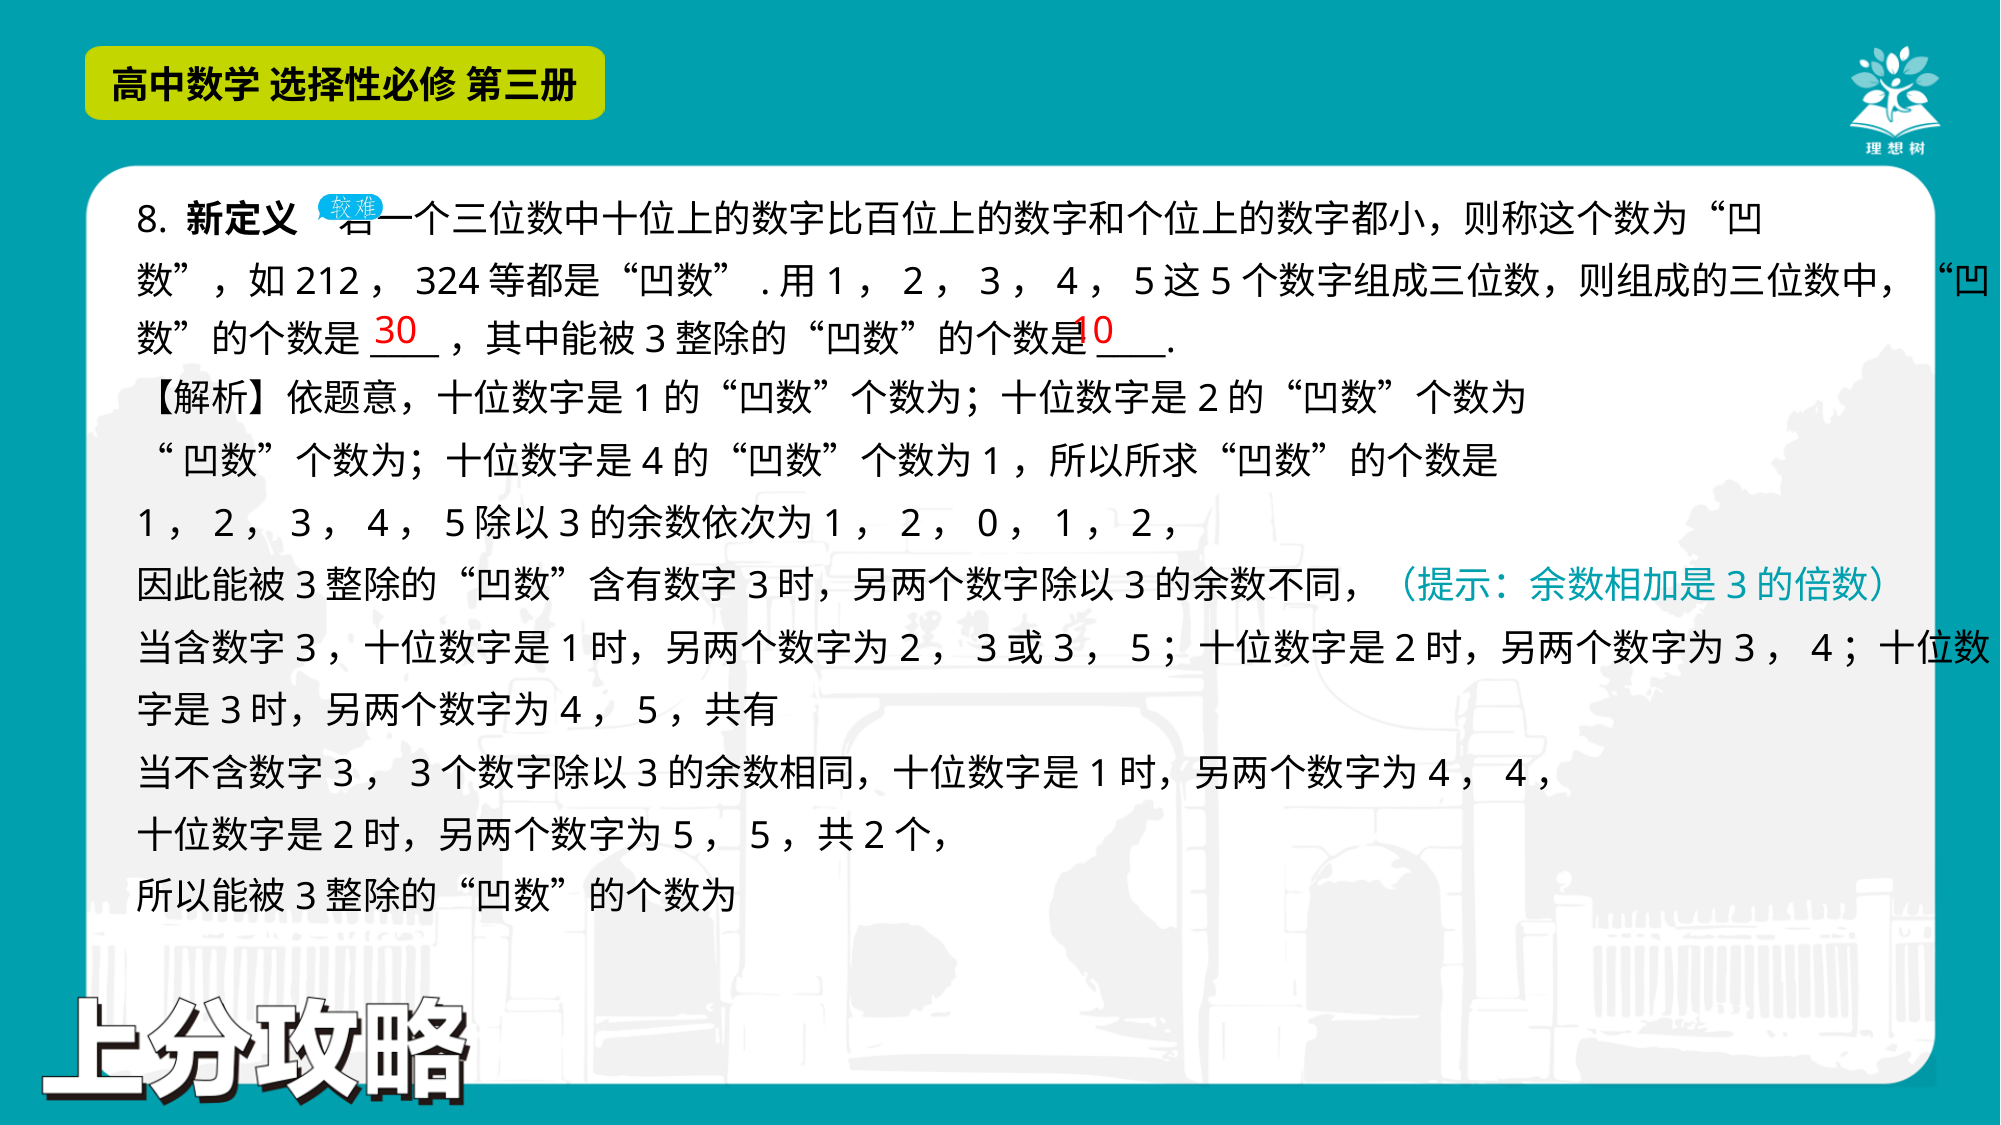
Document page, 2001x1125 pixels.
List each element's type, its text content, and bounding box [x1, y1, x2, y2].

picture [0, 0, 2000, 1125]
text_box 8. 新定义 若一个三位数中十位上的数字比百位上的数字和个位上的数字都小，则称这个数为“凹 数”，如212，324等都是“凹数”.用1，2，3，4，5这5个数字组成三位数，则组成的三位数中，“凹 数”的个数是____，其中能被3整除的“凹数”的个数是____. [136, 177, 1865, 356]
text_box 30 [360, 293, 432, 347]
text_box 10 [1057, 293, 1129, 347]
